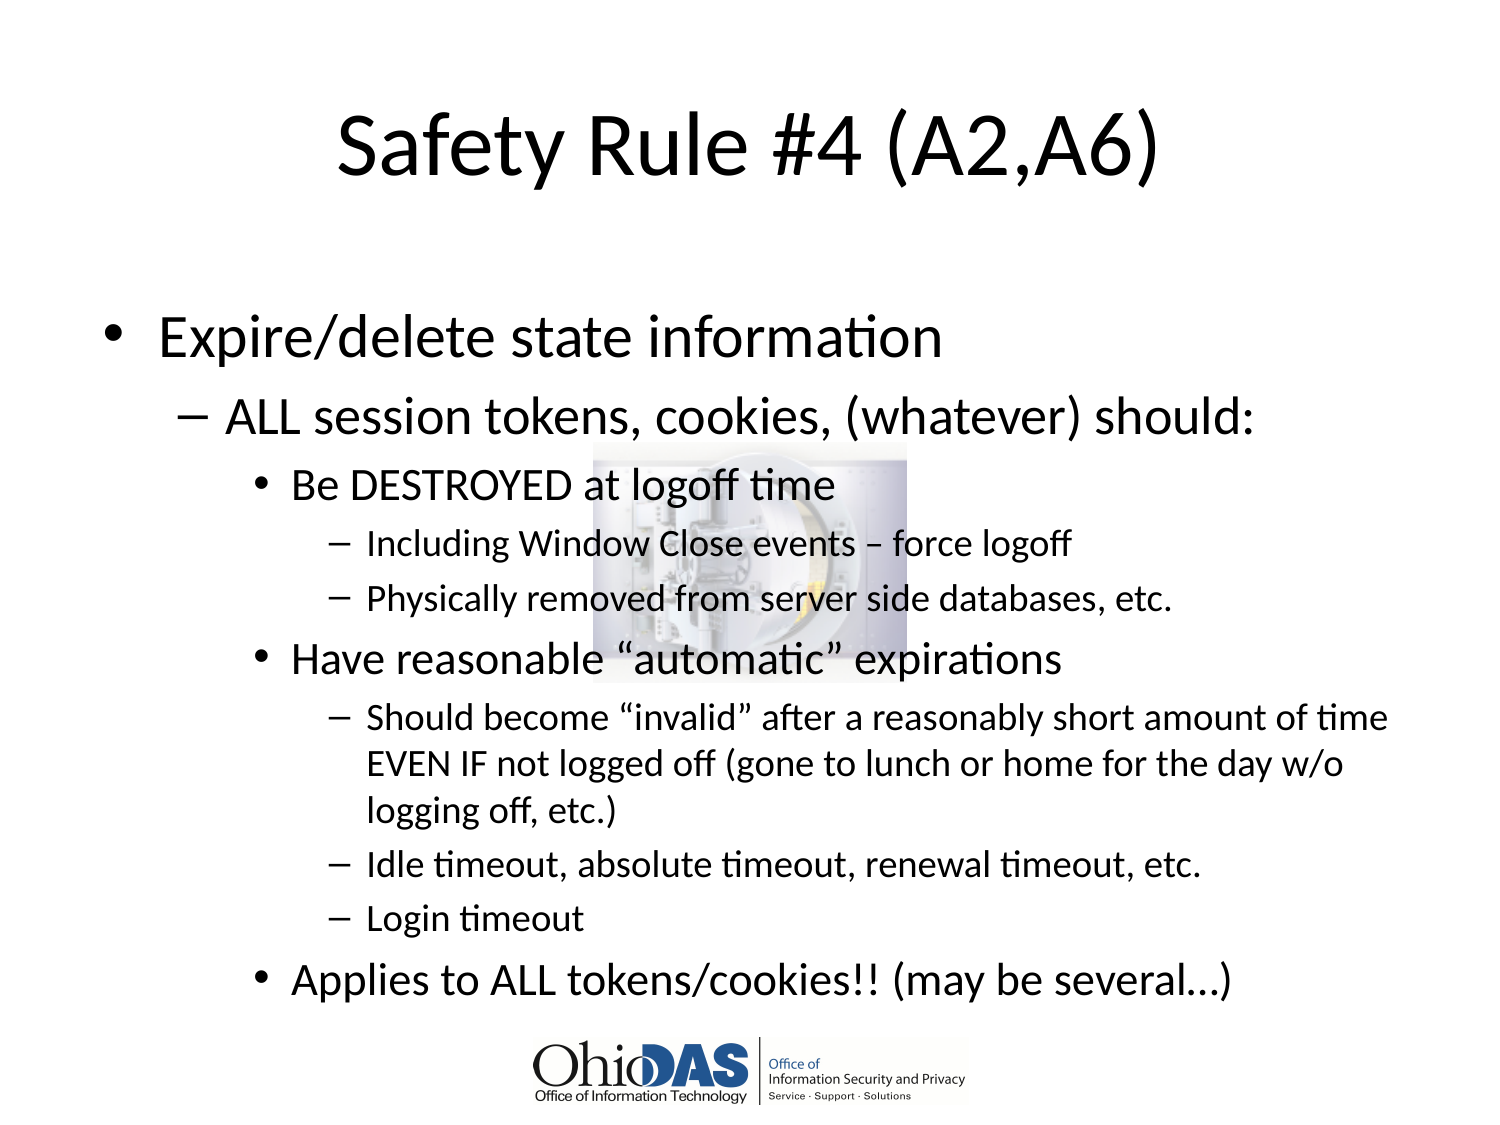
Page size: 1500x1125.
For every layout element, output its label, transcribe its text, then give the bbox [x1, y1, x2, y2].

list Expire/delete state information ALL session tokens, cookies, (whatever) should: Be DESTROYED at logoff time Including Window Close events – force logoff Physically removed from server side databases, etc. Have reasonable “automatic” expirations Should become “invalid” after a reasonably short amount of time EVEN IF not logged off (gone to lunch or home for the day w/o logging off, etc.) Idle timeout, absolute timeout, renewal timeout, etc. Login timeout Applies to ALL tokens/cookies!! (may be several…) [87, 287, 1425, 1013]
picture [533, 1037, 969, 1105]
title Safety Rule #4 (A2,A6) [75, 45, 1425, 233]
